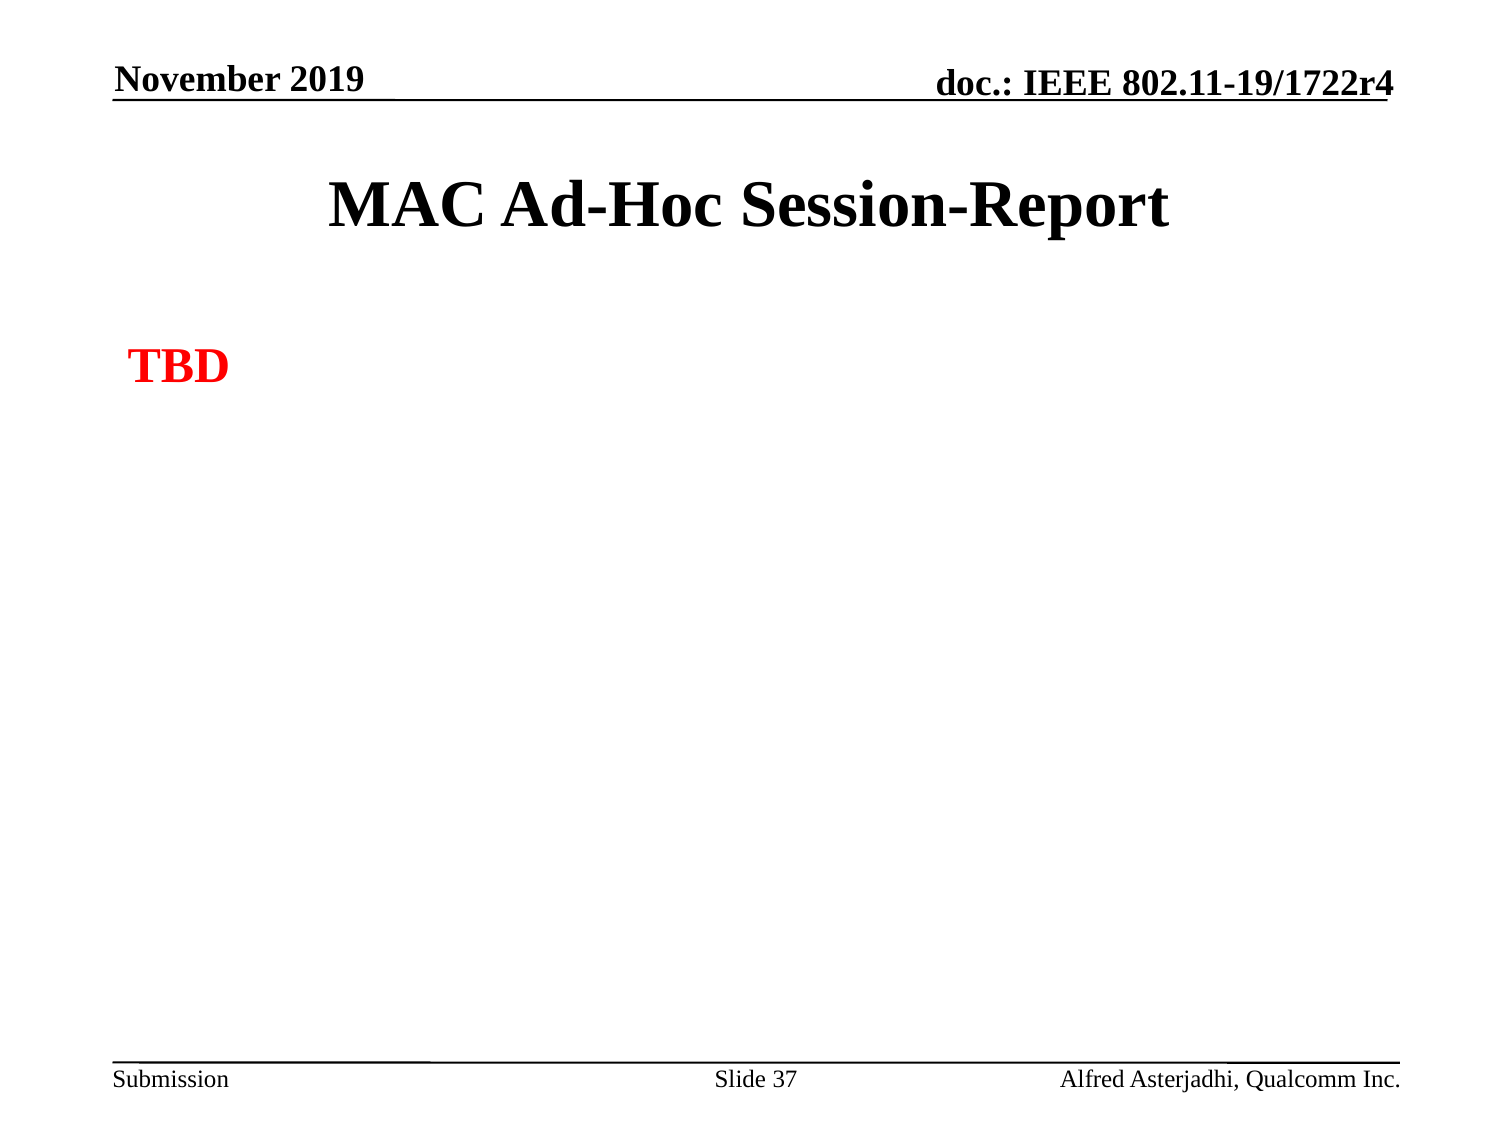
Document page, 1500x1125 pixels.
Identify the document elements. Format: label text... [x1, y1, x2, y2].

title MAC Ad-Hoc Session-Report [112, 112, 1388, 288]
slide_number Slide 37 [712, 1061, 800, 1123]
footer Alfred Asterjadhi, Qualcomm Inc. [878, 1061, 1402, 1093]
list TBD [112, 324, 1388, 1000]
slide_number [114, 54, 423, 100]
